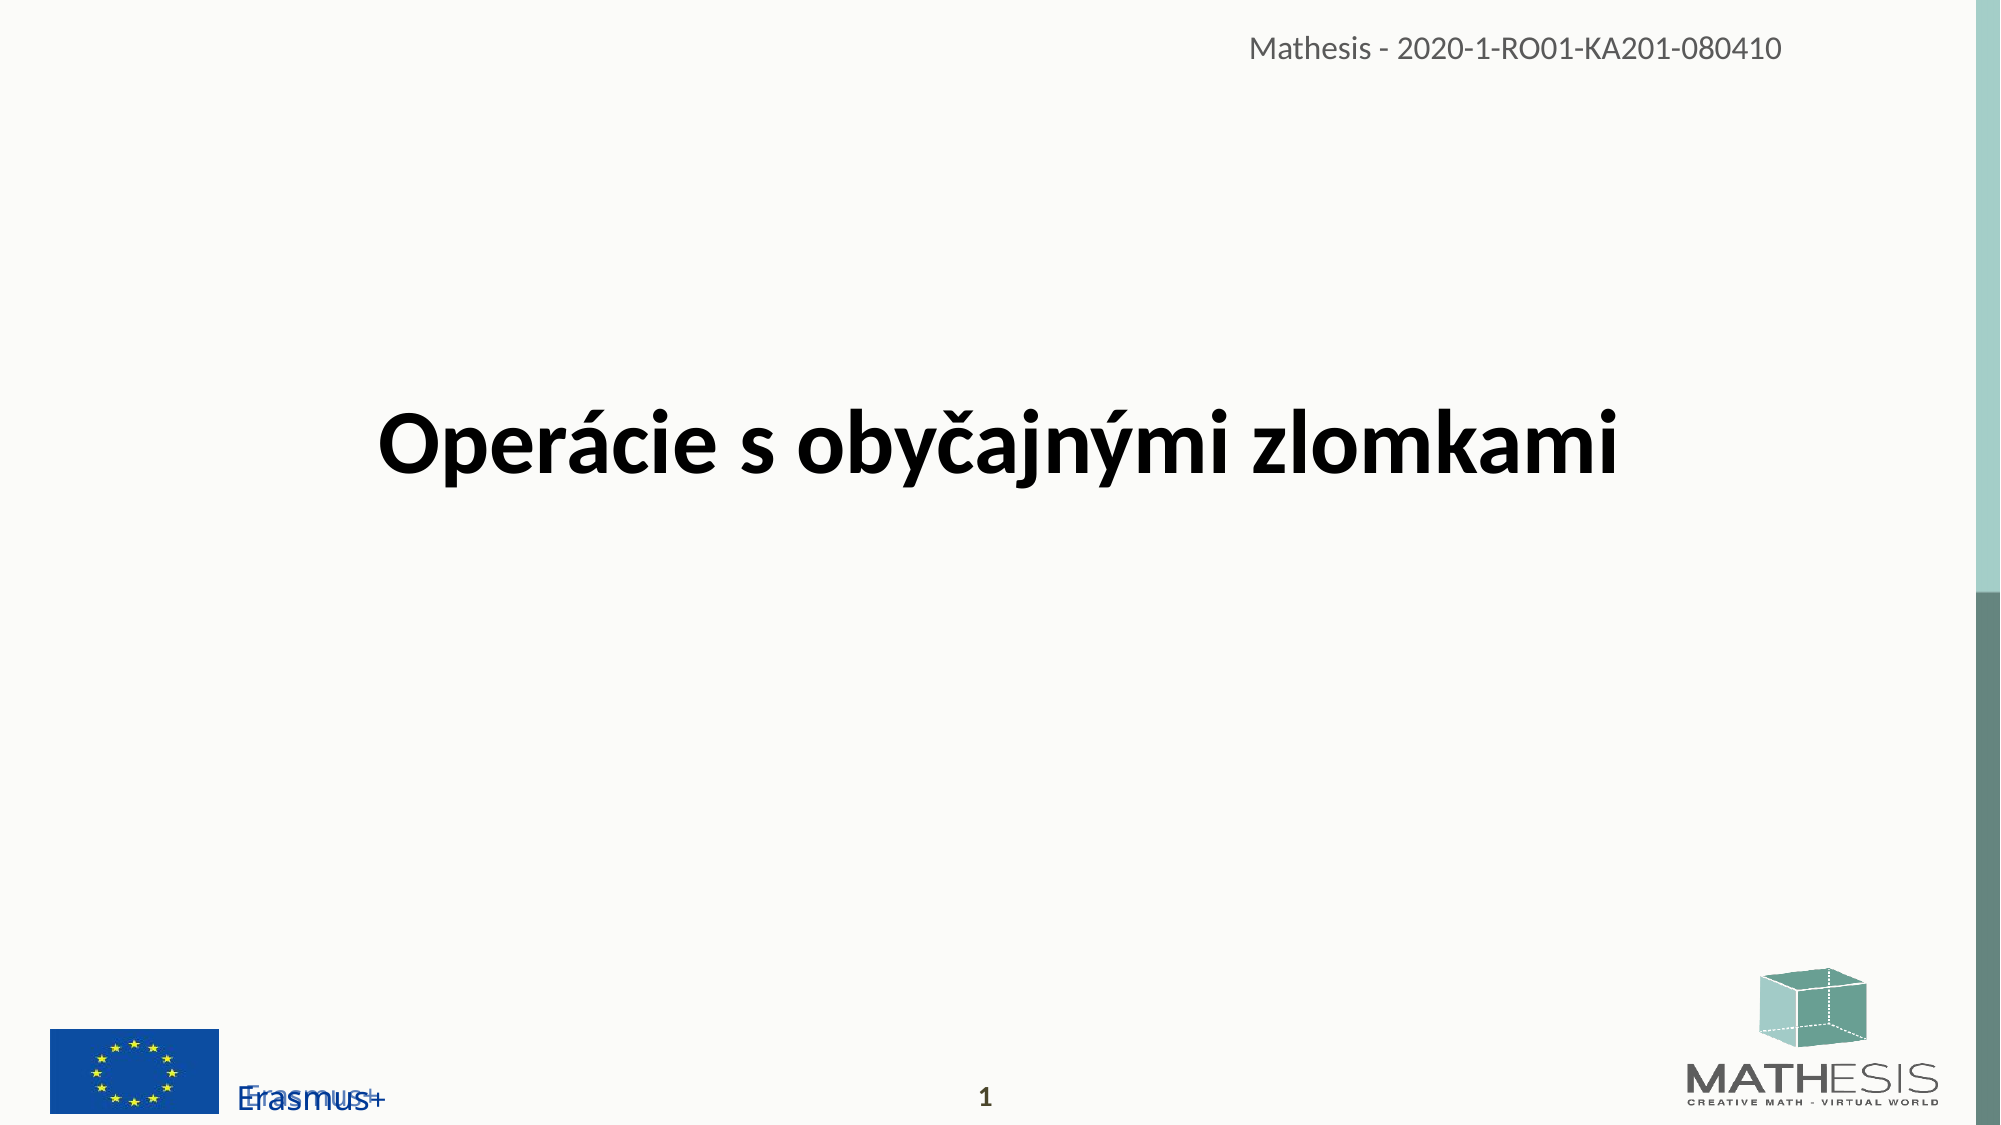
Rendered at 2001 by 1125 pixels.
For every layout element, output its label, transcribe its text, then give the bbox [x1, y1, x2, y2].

title Operácie s obyčajnými zlomkami [99, 375, 1900, 563]
picture [50, 1029, 219, 1114]
